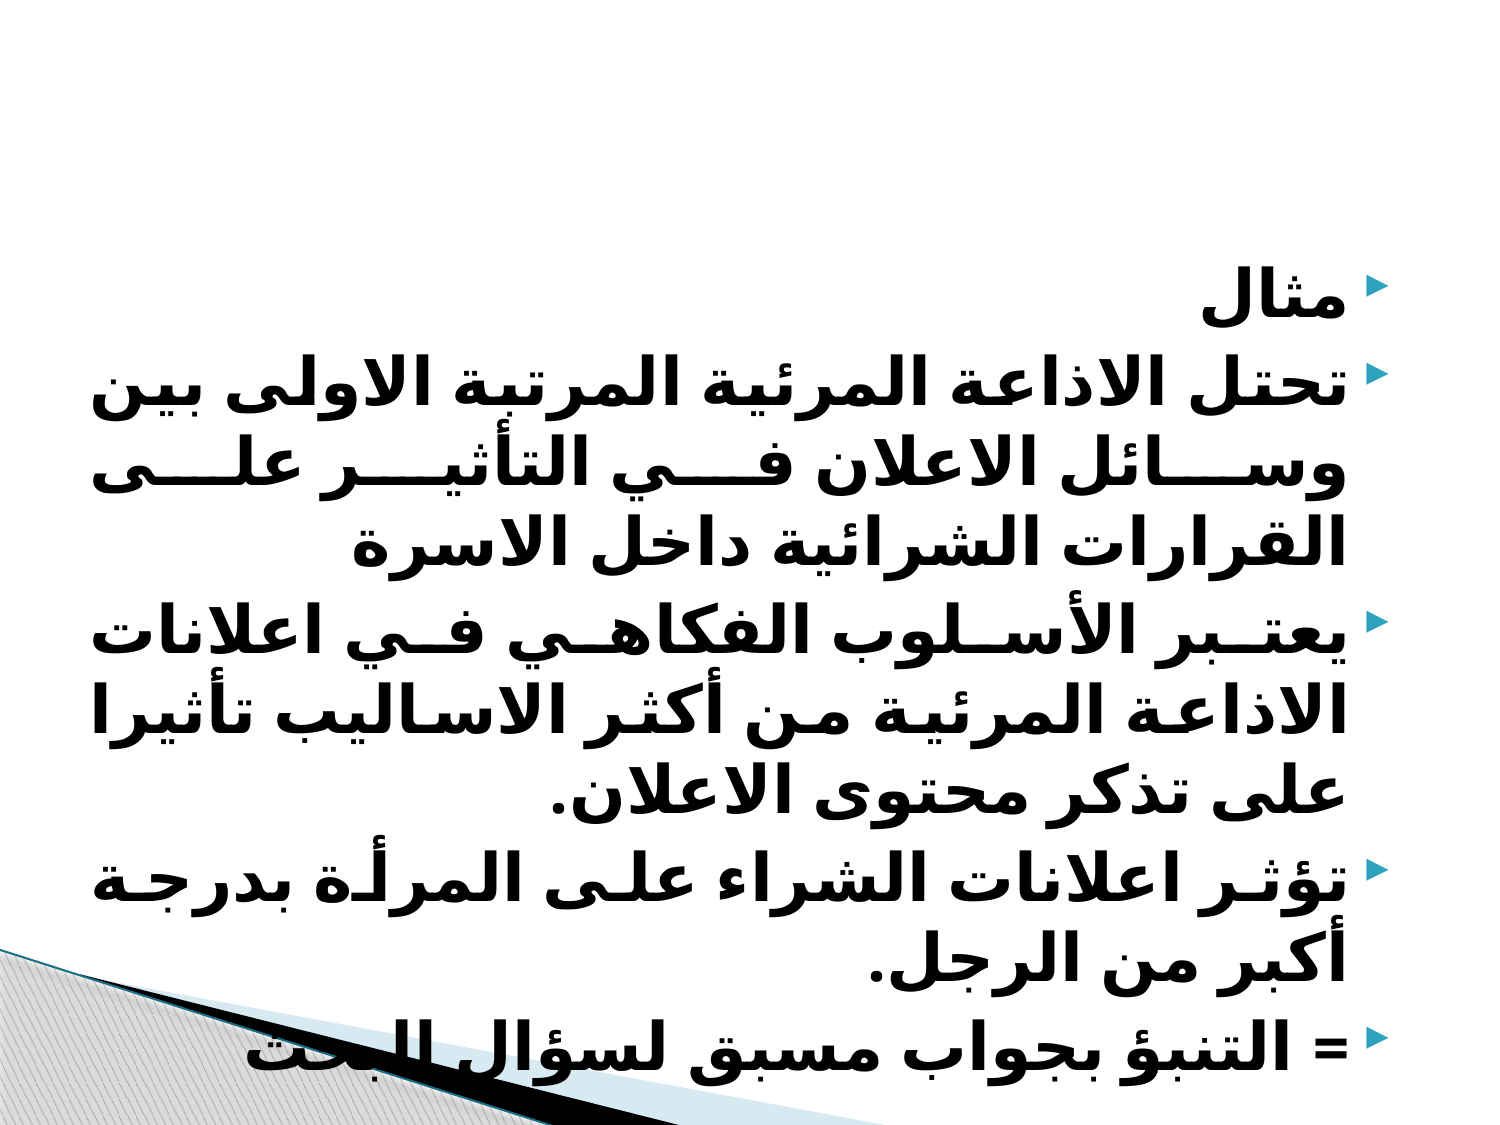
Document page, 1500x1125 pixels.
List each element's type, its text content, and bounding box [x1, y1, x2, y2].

list مثال تحتل الاذاعة المرئية المرتبة الاولى بين وسائل الاعلان في التأثير على القرارات الشرائية داخل الاسرة يعتبر الأسلوب الفكاهي في اعلانات الاذاعة المرئية من أكثر الاساليب تأثيرا على تذكر محتوى الاعلان. تؤثر اعلانات الشراء على المرأة بدرجة أكبر من الرجل. = التنبؤ بجواب مسبق لسؤال البحث [75, 243, 1425, 986]
